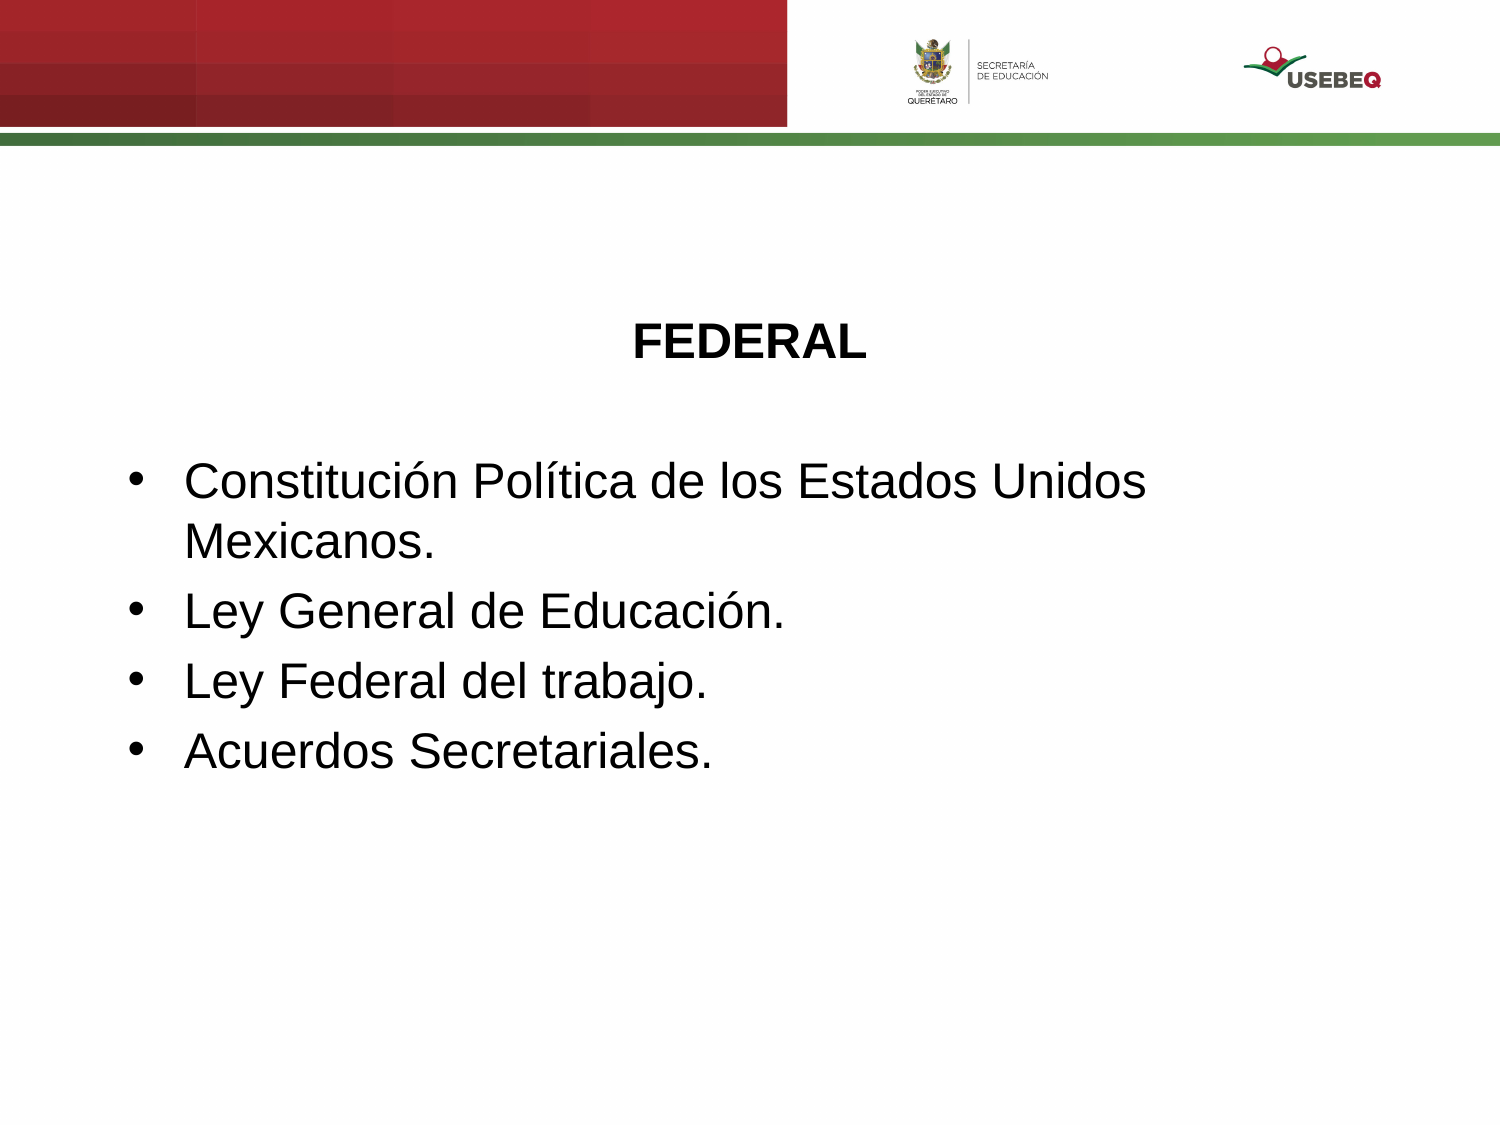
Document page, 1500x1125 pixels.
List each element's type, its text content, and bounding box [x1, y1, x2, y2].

picture [0, 0, 1500, 1125]
list FEDERAL Constitución Política de los Estados Unidos Mexicanos. Ley General de Educación. Ley Federal del trabajo. Acuerdos Secretariales. [112, 160, 1388, 1063]
